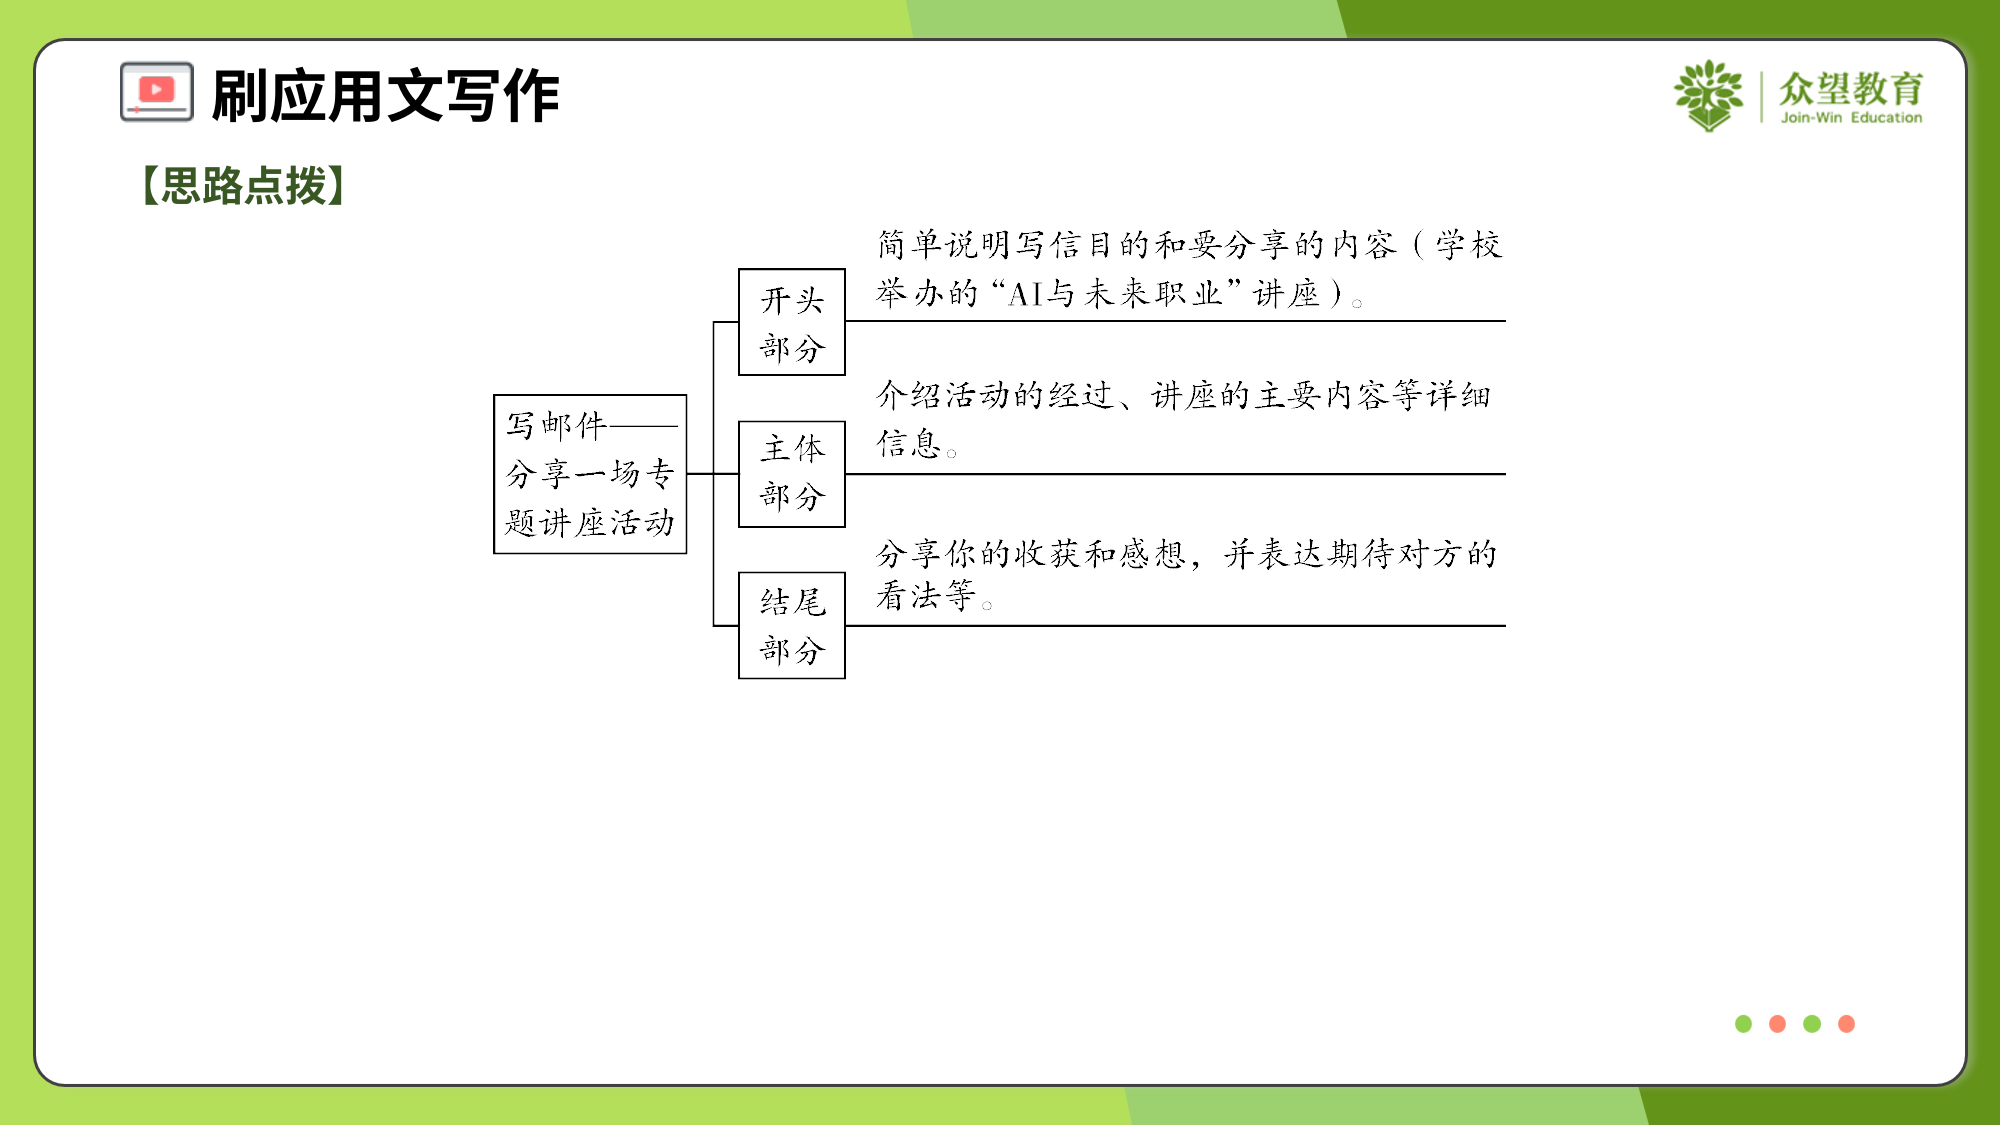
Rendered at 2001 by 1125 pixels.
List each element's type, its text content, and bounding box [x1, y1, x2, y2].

picture [0, 0, 2000, 1125]
text_box 【思路点拨】 [118, 147, 1883, 206]
